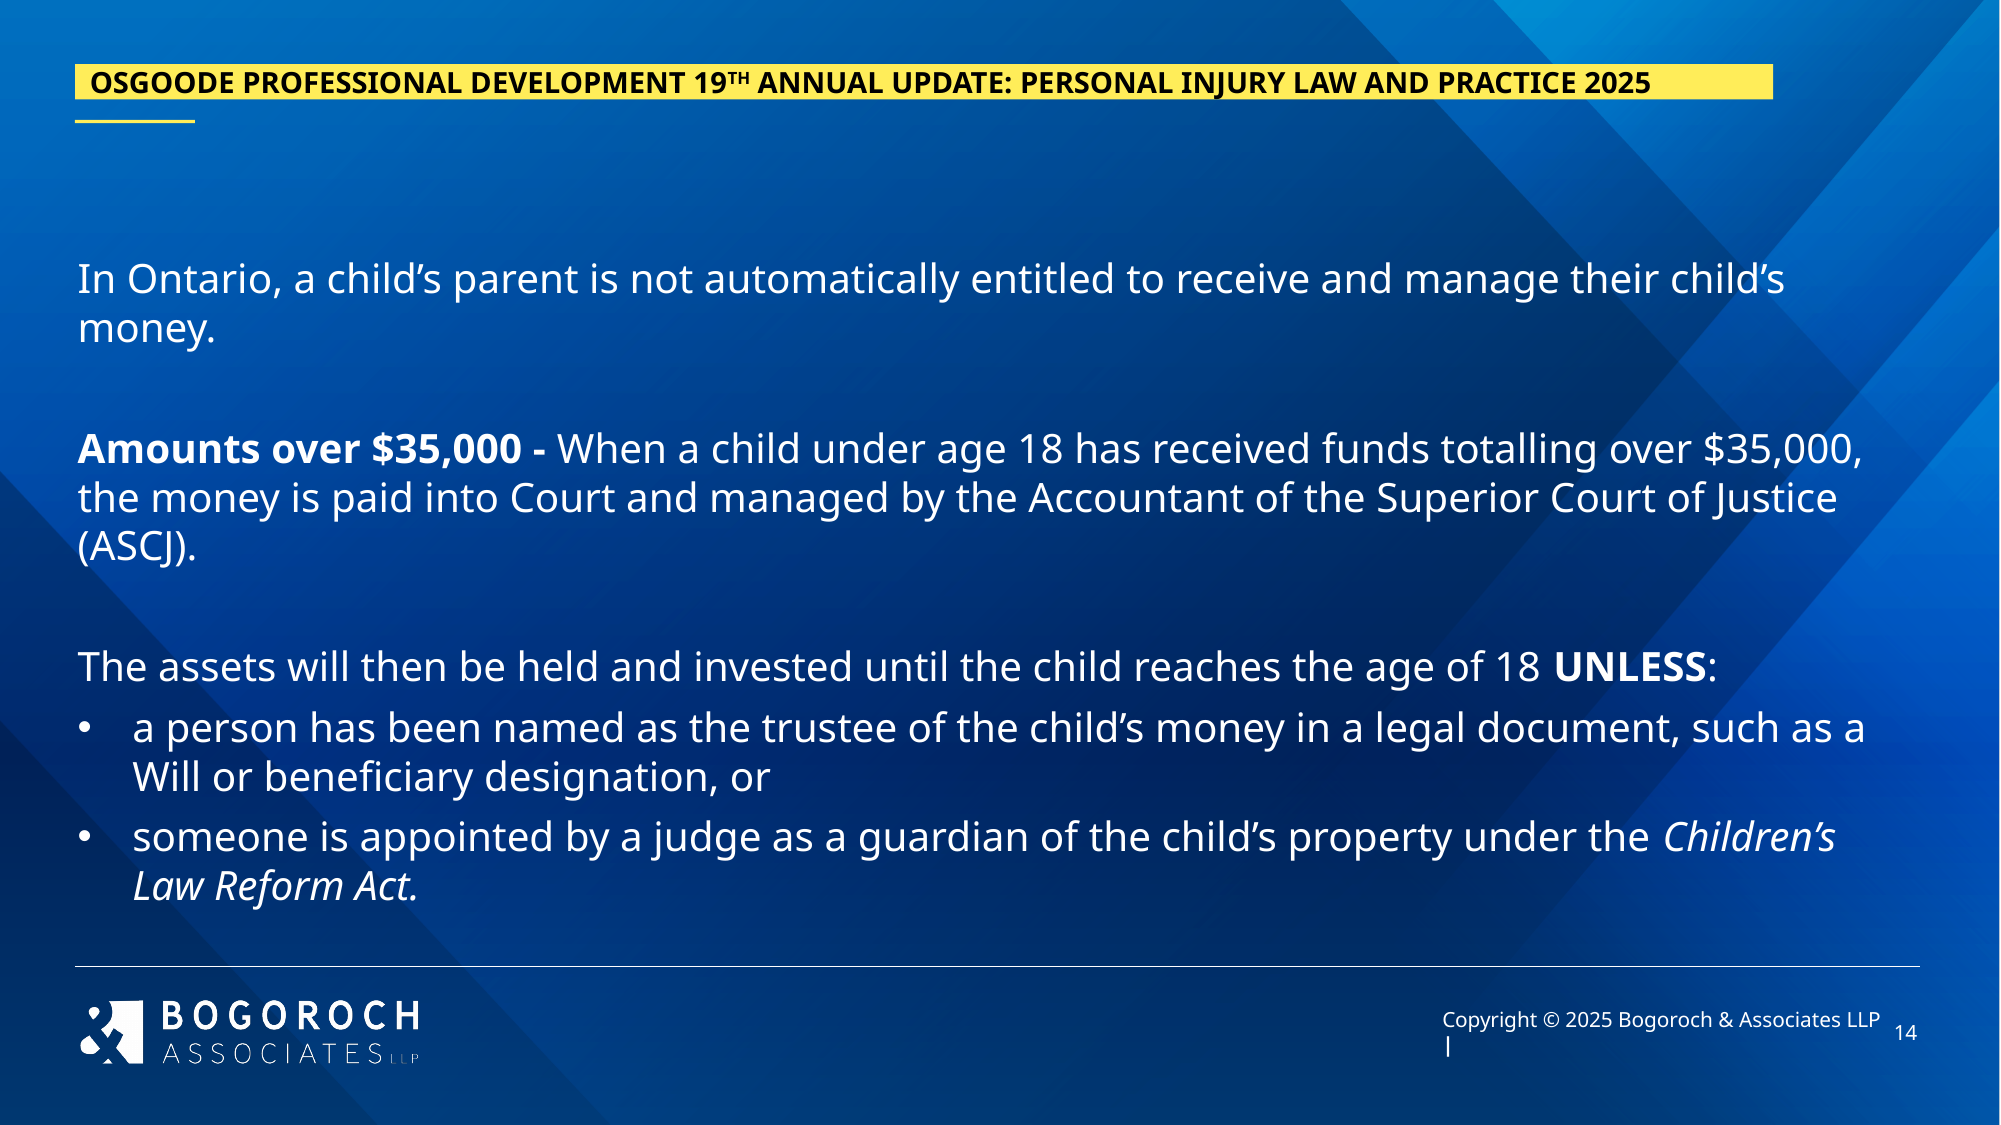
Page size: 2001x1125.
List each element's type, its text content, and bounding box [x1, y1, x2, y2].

list In Ontario, a child’s parent is not automatically entitled to receive and manage their child’s money. Amounts over $35,000 - When a child under age 18 has received funds totalling over $35,000, the money is paid into Court and managed by the Accountant of the Superior Court of Justice (ASCJ). The assets will then be held and invested until the child reaches the age of 18 UNLESS: a person has been named as the trustee of the child’s money in a legal document, such as a Will or beneficiary designation, or someone is appointed by a judge as a guardian of the child’s property under the Children’s Law Reform Act. [77, 245, 1923, 921]
picture [0, 0, 2000, 1125]
